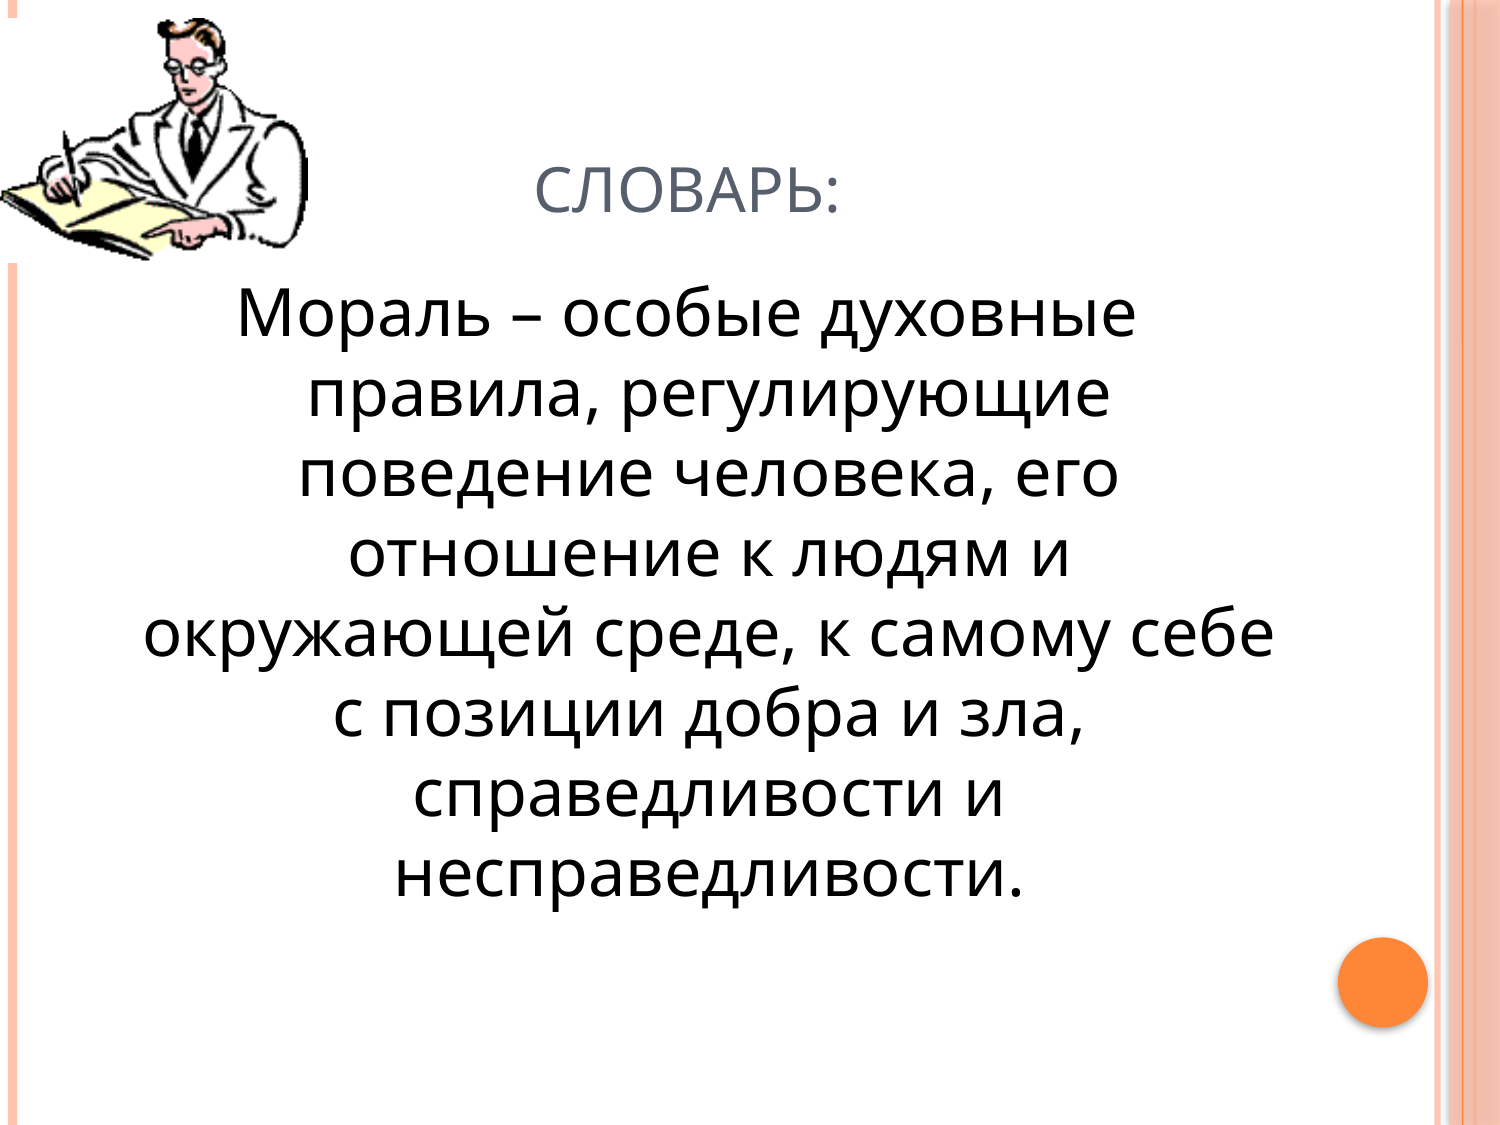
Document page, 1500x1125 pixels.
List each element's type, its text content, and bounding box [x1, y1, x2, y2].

list Мораль – особые духовные правила, регулирующие поведение человека, его отношение к людям и окружающей среде, к самому себе с позиции добра и зла, справедливости и несправедливости. [75, 262, 1300, 1062]
title Словарь: [313, 45, 1300, 233]
picture [0, 18, 308, 264]
